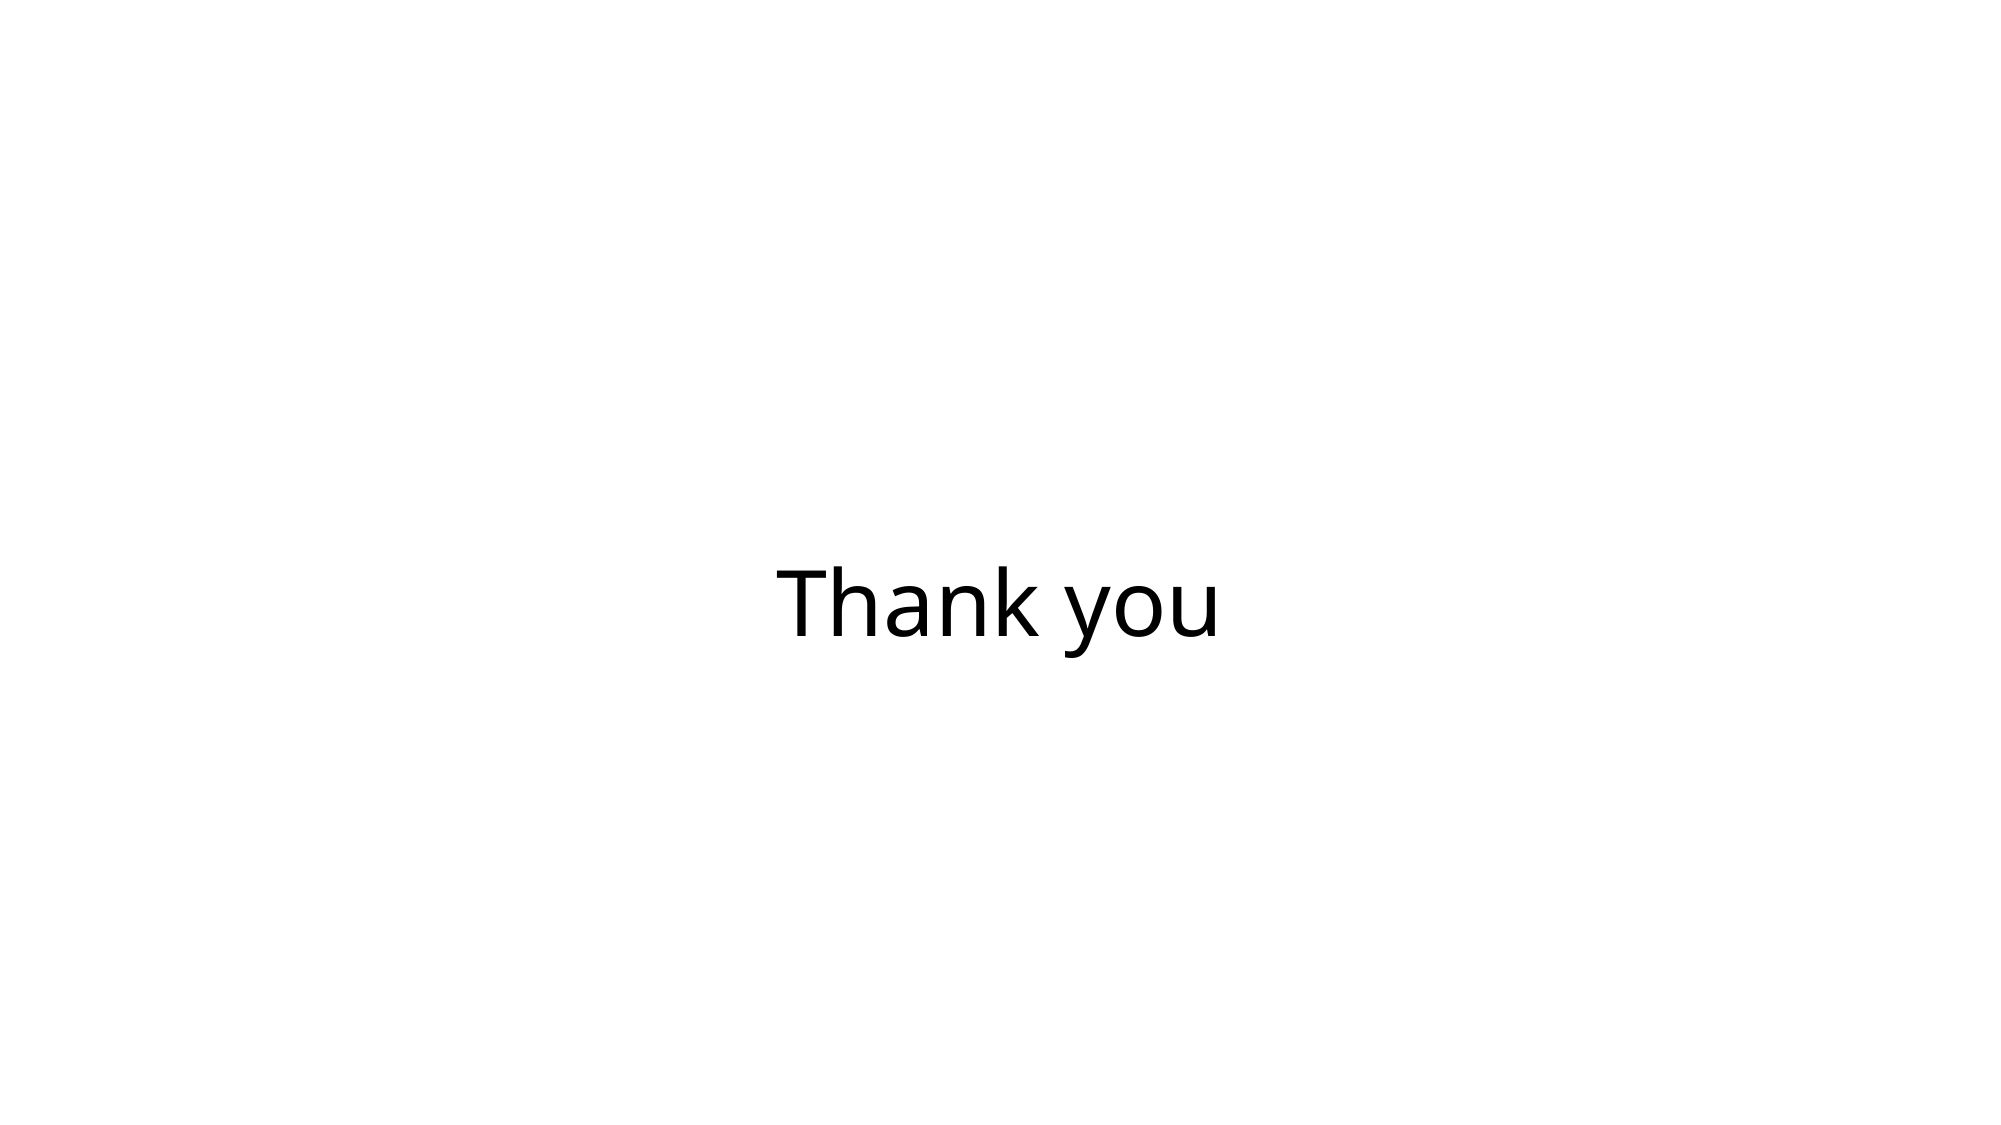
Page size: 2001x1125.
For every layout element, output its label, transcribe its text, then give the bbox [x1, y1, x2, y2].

list Thank you [137, 299, 1863, 1014]
